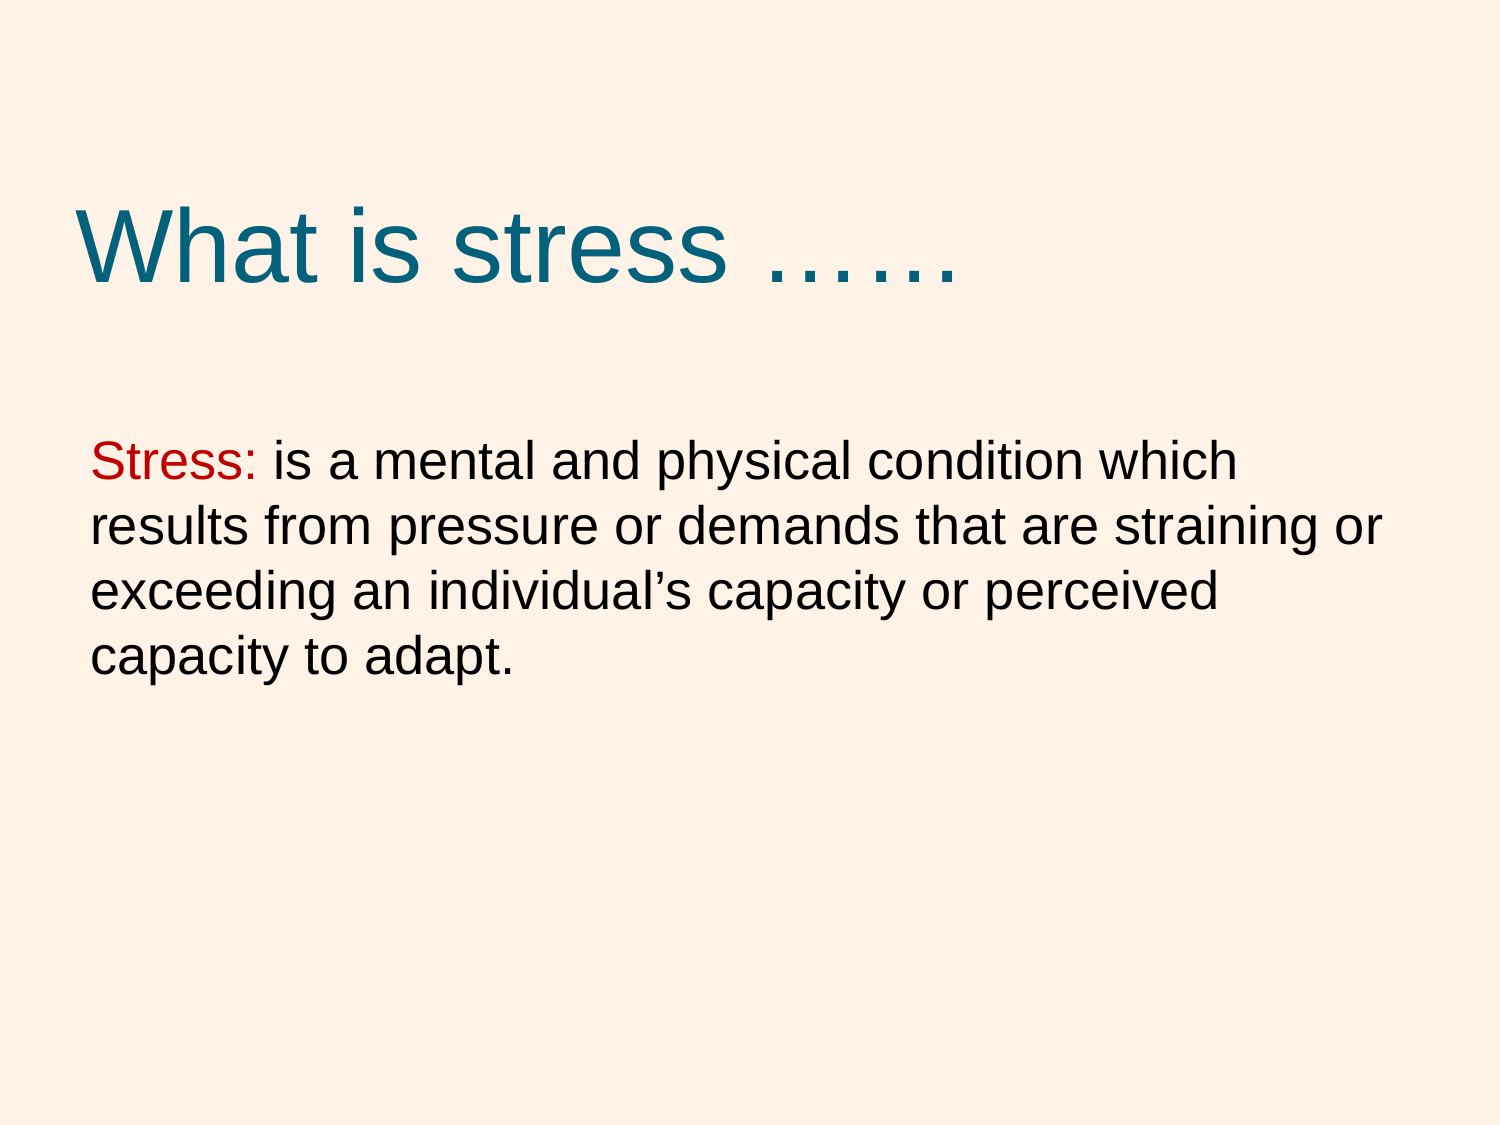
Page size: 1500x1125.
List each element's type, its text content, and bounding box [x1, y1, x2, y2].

title What is stress …… [74, 115, 1426, 304]
list Stress: is a mental and physical condition which results from pressure or demands that are straining or exceeding an individual’s capacity or perceived capacity to adapt. [74, 317, 1426, 1038]
